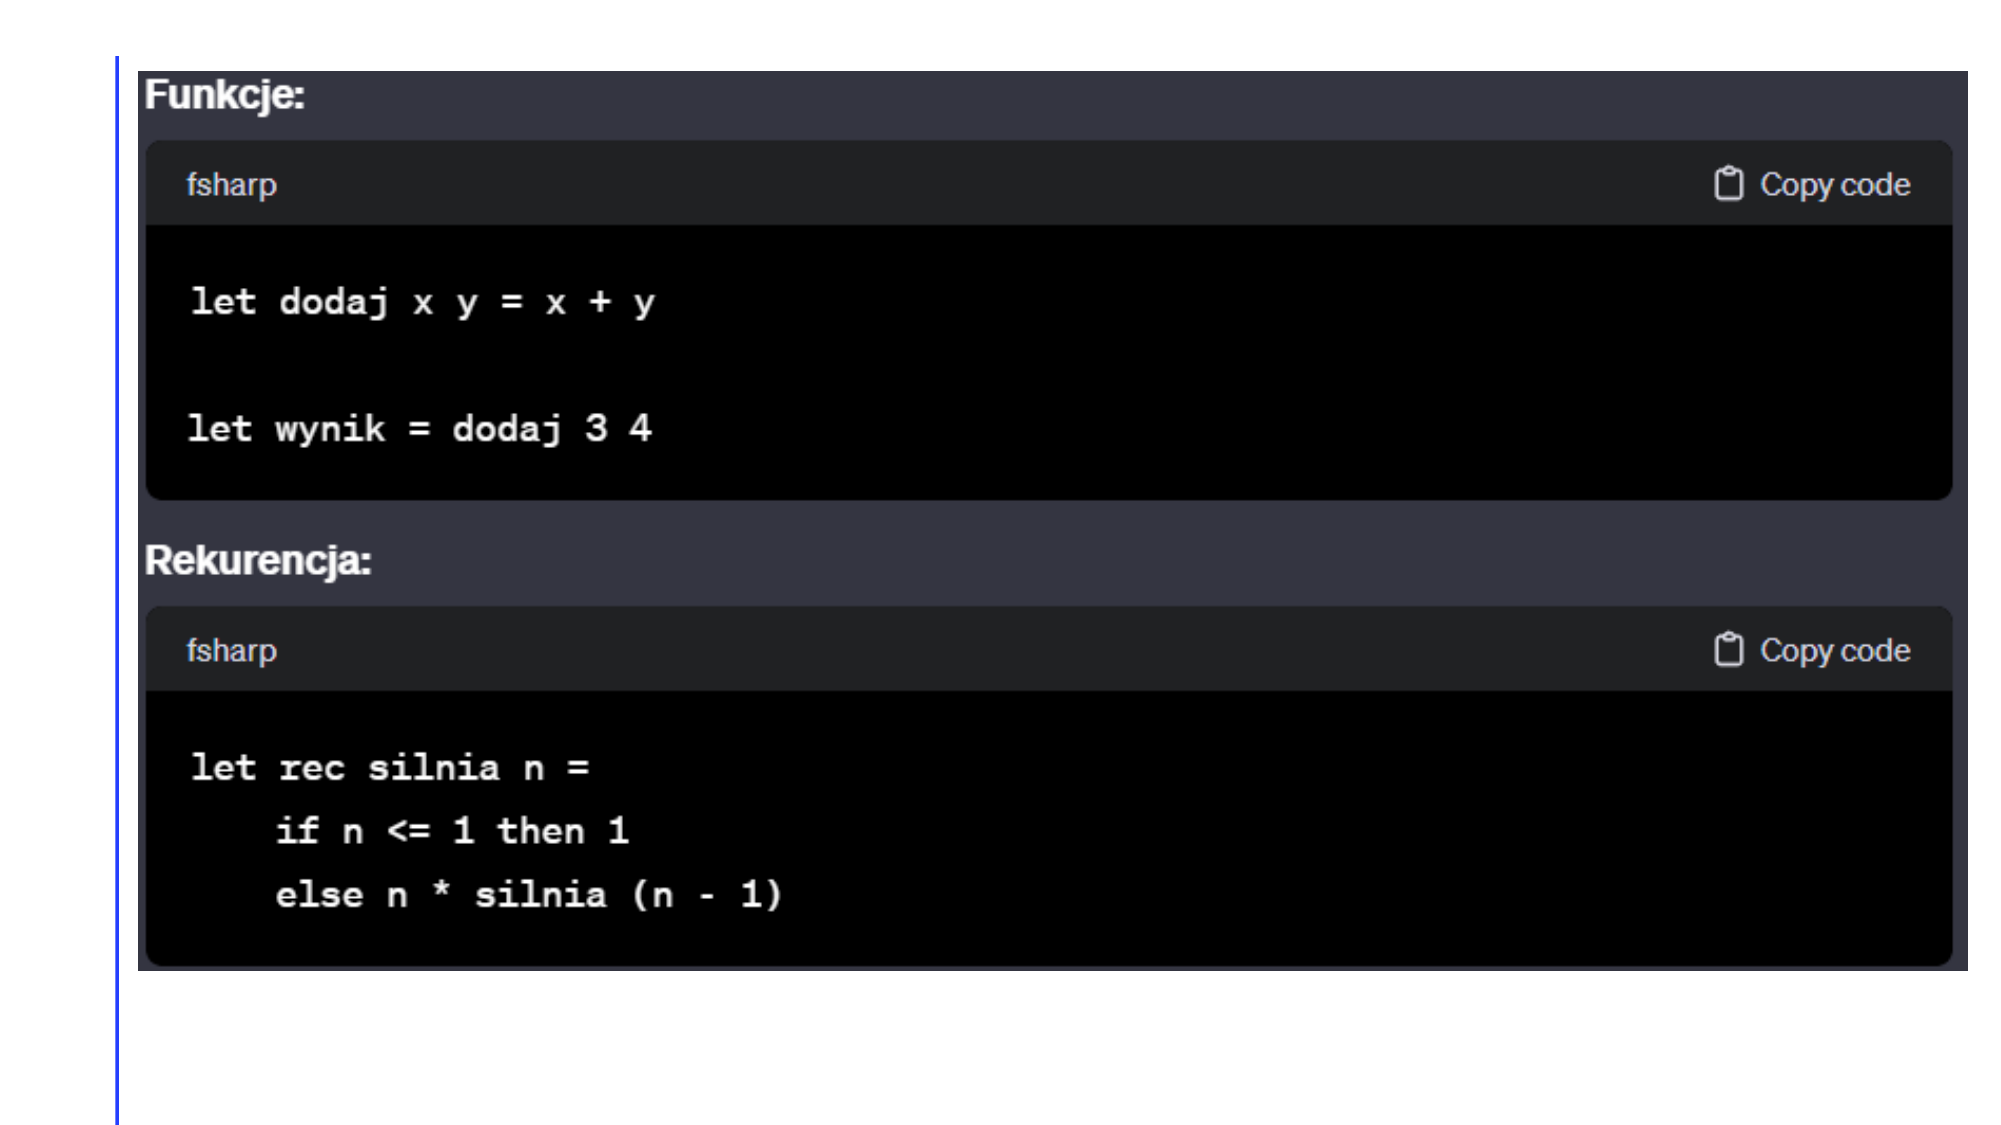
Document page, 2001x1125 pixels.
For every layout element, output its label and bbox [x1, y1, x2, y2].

picture [138, 71, 1968, 971]
